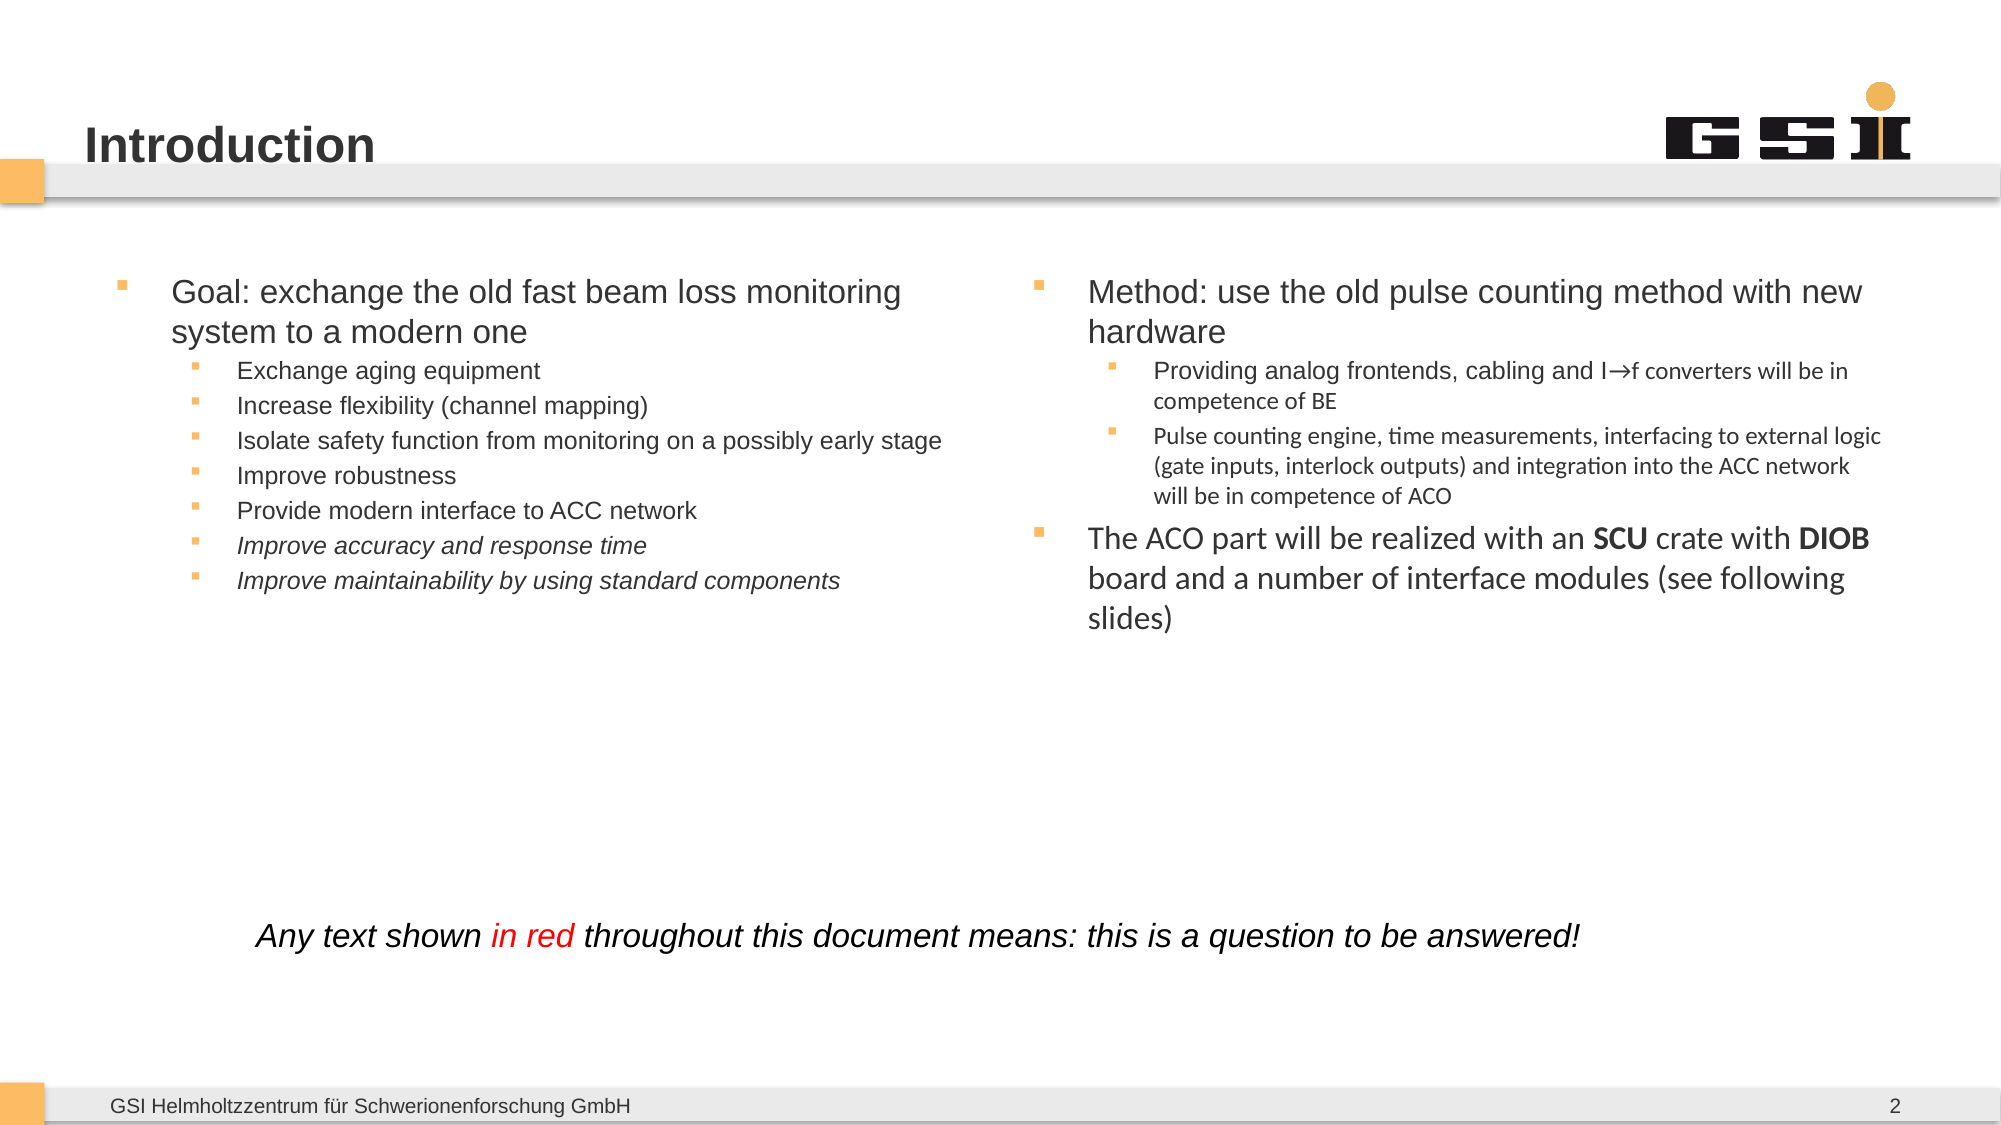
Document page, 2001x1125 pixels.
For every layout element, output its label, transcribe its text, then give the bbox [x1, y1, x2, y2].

slide_number 2 [1753, 1074, 1917, 1125]
title Introduction [69, 50, 1564, 180]
list Goal: exchange the old fast beam loss monitoring system to a modern one Exchange aging equipment Increase flexibility (channel mapping) Isolate safety function from monitoring on a possibly early stage Improve robustness Provide modern interface to ACC network Improve accuracy and response time Improve maintainability by using standard components [99, 262, 984, 776]
list Method: use the old pulse counting method with new hardware Providing analog frontends, cabling and I→f converters will be in competence of BE Pulse counting engine, time measurements, interfacing to external logic (gate inputs, interlock outputs) and integration into the ACC network will be in competence of ACO The ACO part will be realized with an SCU crate with DIOB board and a number of interface modules (see following slides) [1016, 262, 1900, 776]
text_box Any text shown in red throughout this document means: this is a question to be answered! [241, 907, 1598, 963]
picture [1664, 79, 1912, 162]
